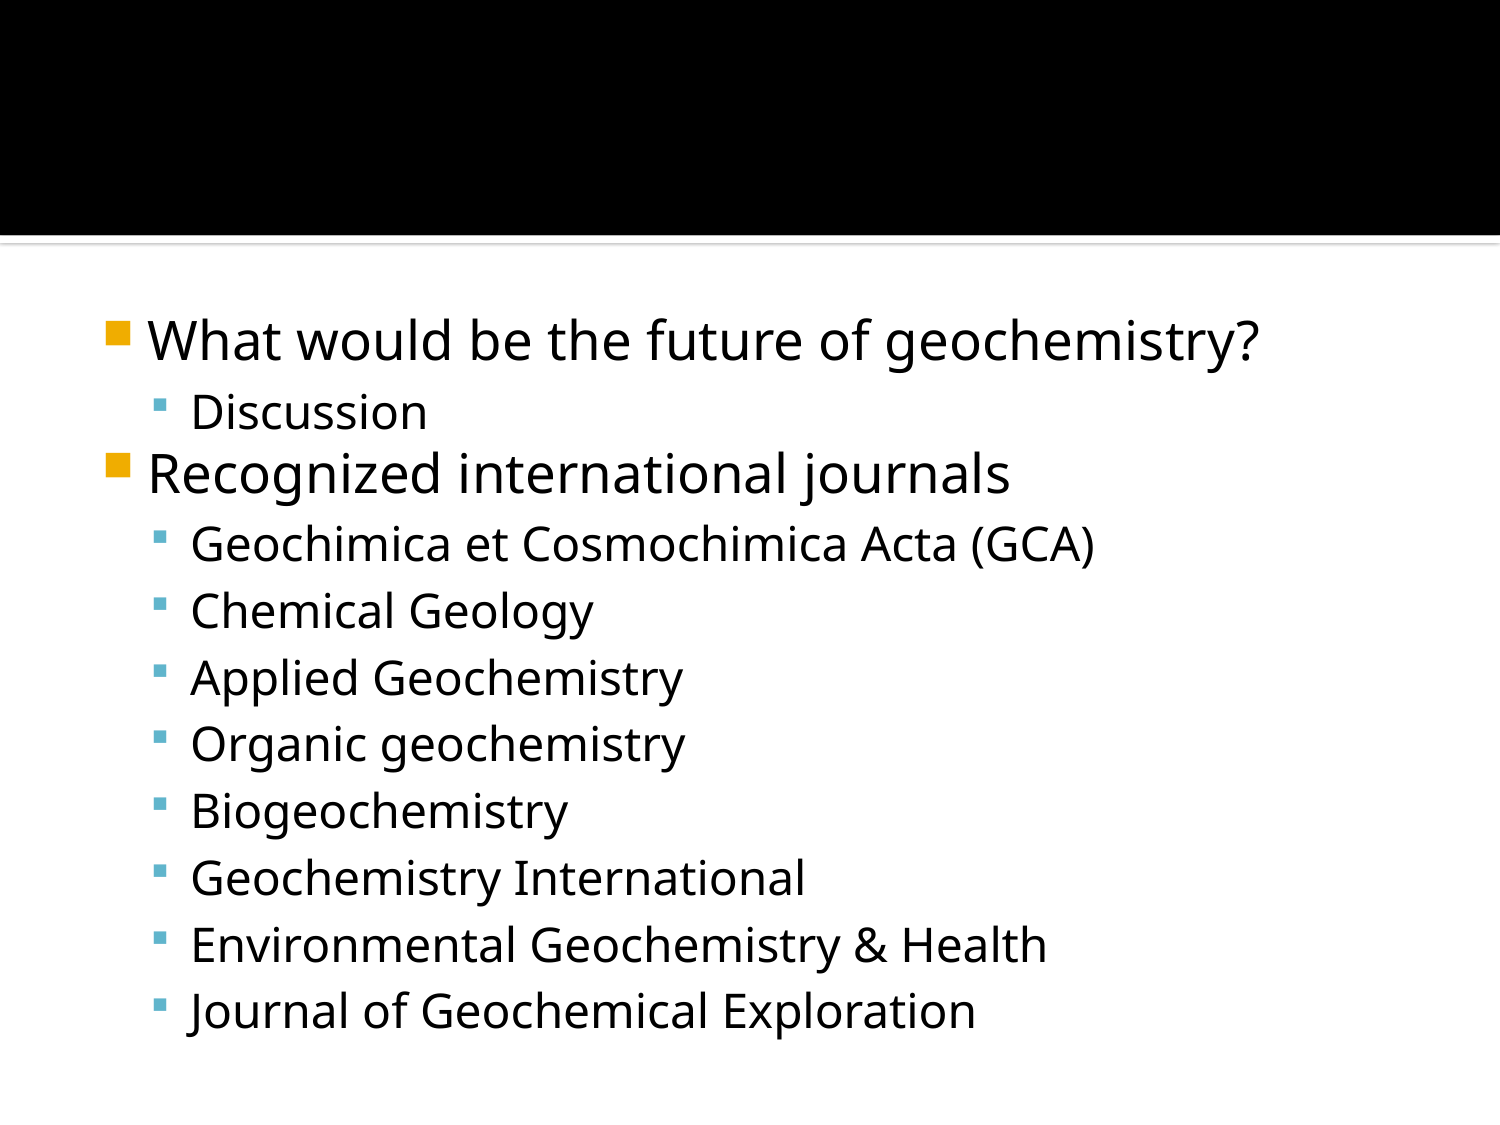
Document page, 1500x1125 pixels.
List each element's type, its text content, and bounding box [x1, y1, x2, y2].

list What would be the future of geochemistry? Discussion Recognized international journals Geochimica et Cosmochimica Acta (GCA) Chemical Geology Applied Geochemistry Organic geochemistry Biogeochemistry Geochemistry International Environmental Geochemistry & Health Journal of Geochemical Exploration [75, 291, 1425, 1050]
